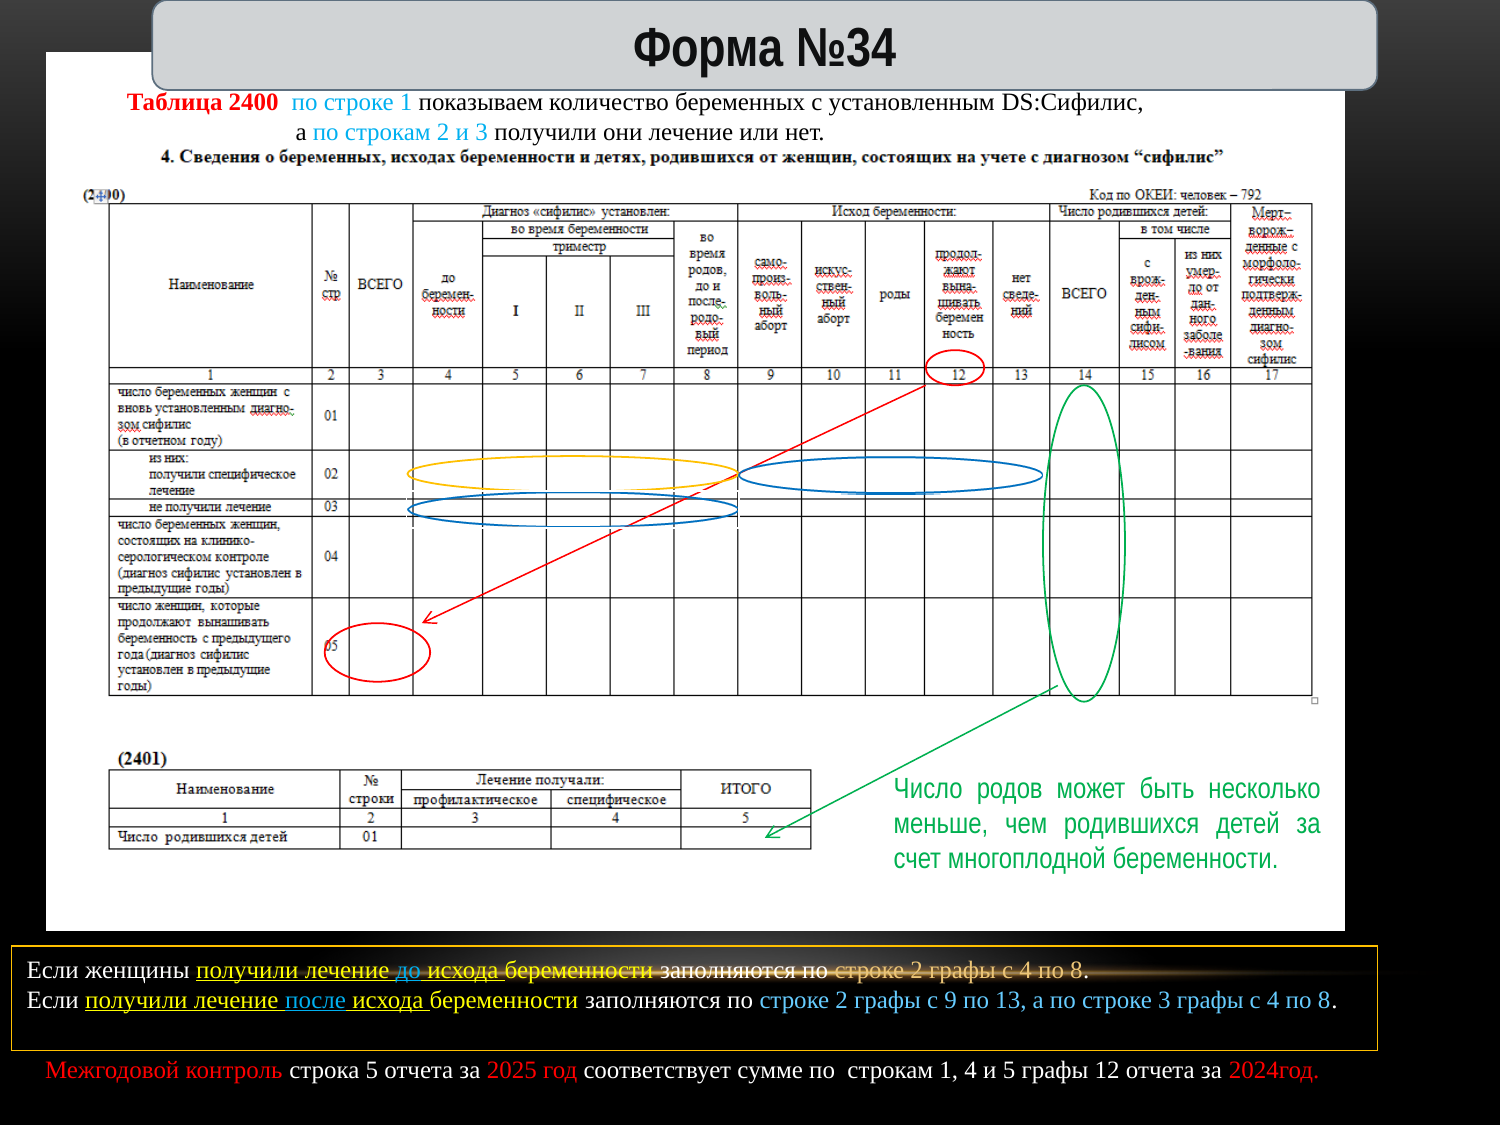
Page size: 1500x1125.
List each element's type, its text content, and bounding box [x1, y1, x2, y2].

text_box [764, 685, 1059, 839]
text_box Если женщины получили лечение до исхода беременности заполняются по строке 2 графы с 4 по 8. Если получили лечение после исхода беременности заполняются по строке 2 графы с 9 по 13, а по строке 3 графы с 4 по 8. [11, 945, 1378, 1051]
text_box Межгодовой контроль строка 5 отчета за 2025 год соответствует сумме по строкам 1, 4 и 5 графы 12 отчета за 2024год. [30, 1046, 1335, 1092]
picture [0, 0, 1500, 1125]
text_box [421, 507, 927, 624]
text_box Форма №34 [151, 0, 1379, 91]
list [46, 52, 1345, 931]
picture [407, 455, 1044, 528]
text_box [421, 385, 927, 491]
